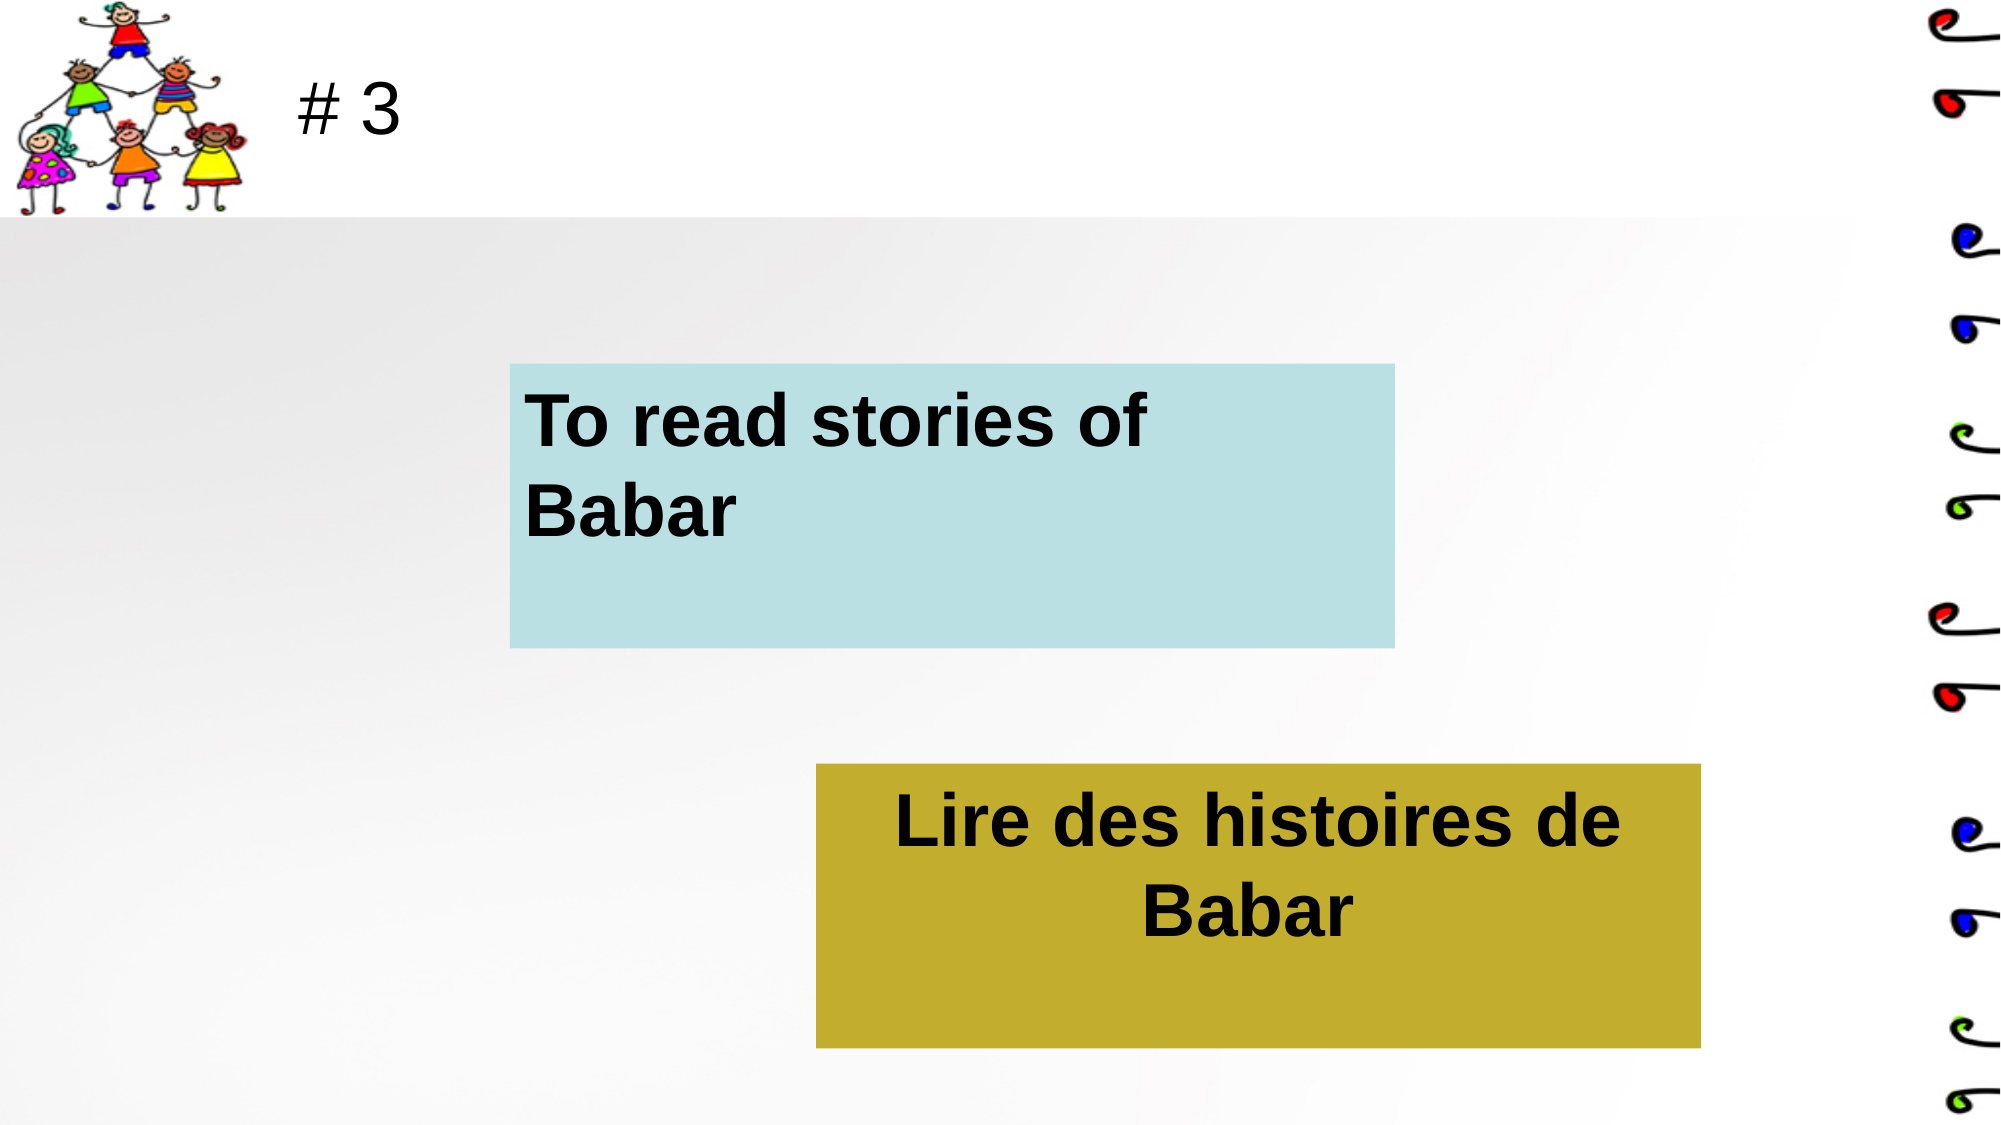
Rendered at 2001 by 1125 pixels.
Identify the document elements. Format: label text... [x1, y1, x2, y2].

text_box To read stories of Babar [509, 363, 1395, 649]
picture [0, 0, 2001, 1125]
title # 3 [283, 16, 1951, 192]
text_box Lire des histoires de Babar [816, 763, 1702, 1049]
